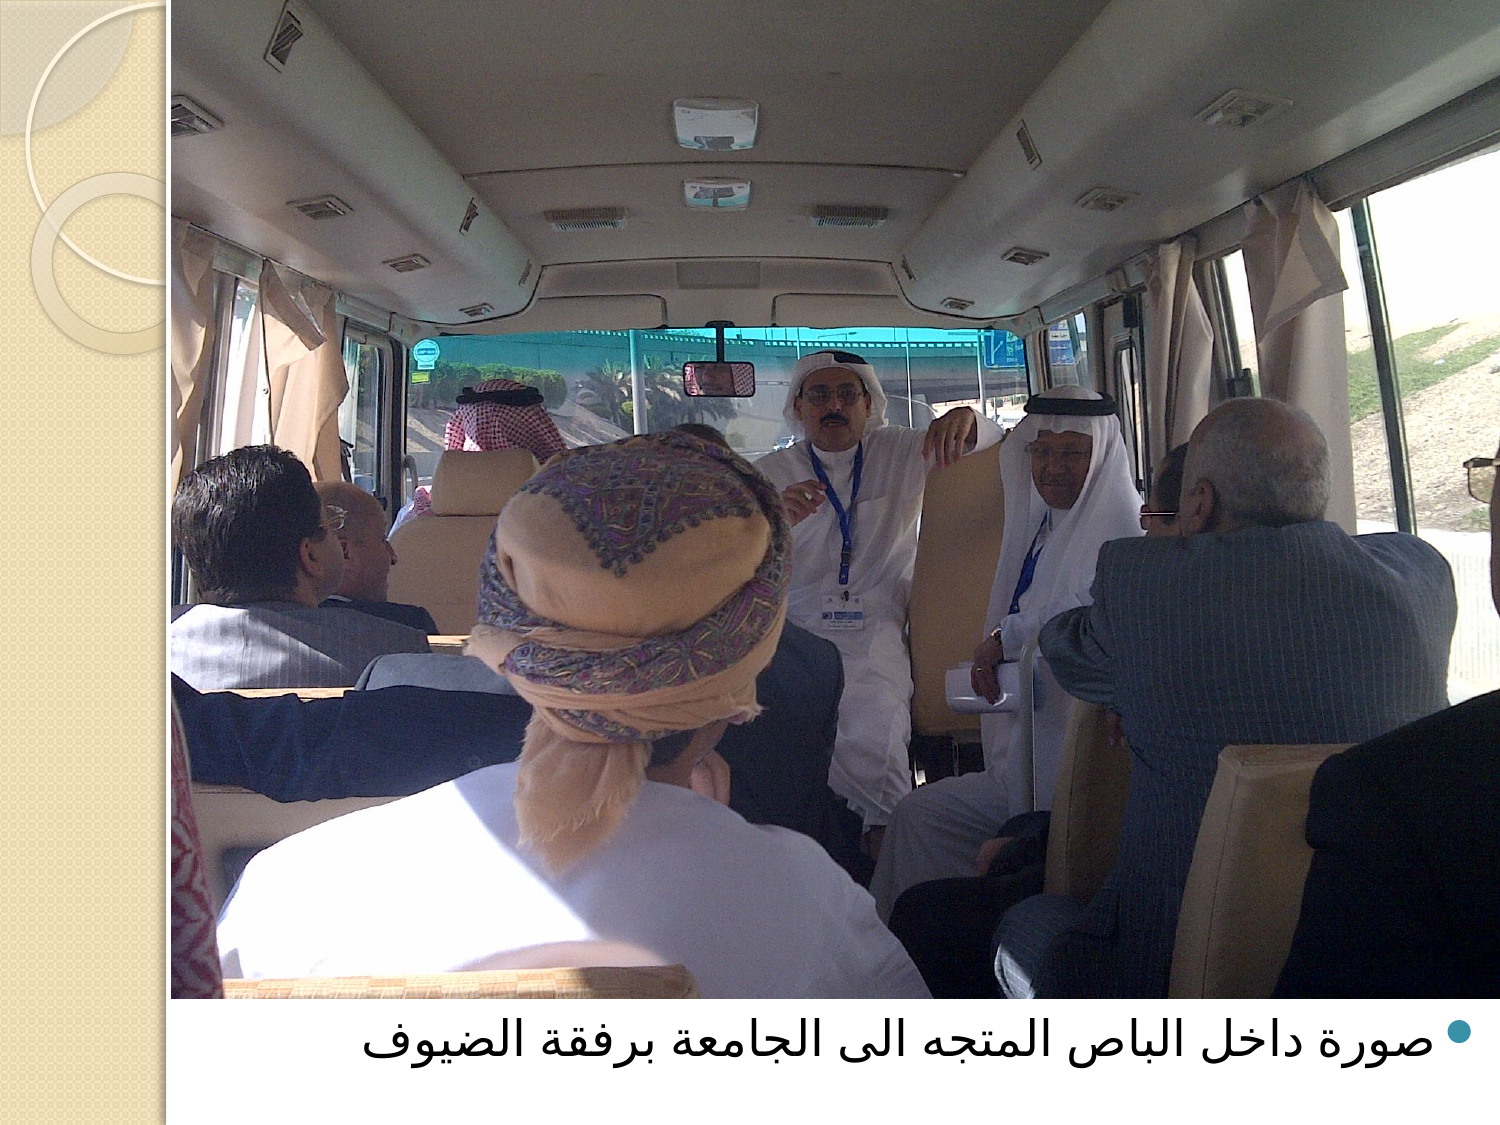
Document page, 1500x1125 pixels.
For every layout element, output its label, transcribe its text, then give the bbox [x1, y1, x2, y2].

picture [170, 0, 1500, 1012]
list صورة داخل الباص المتجه الى الجامعة برفقة الضيوف [270, 1022, 1500, 1125]
